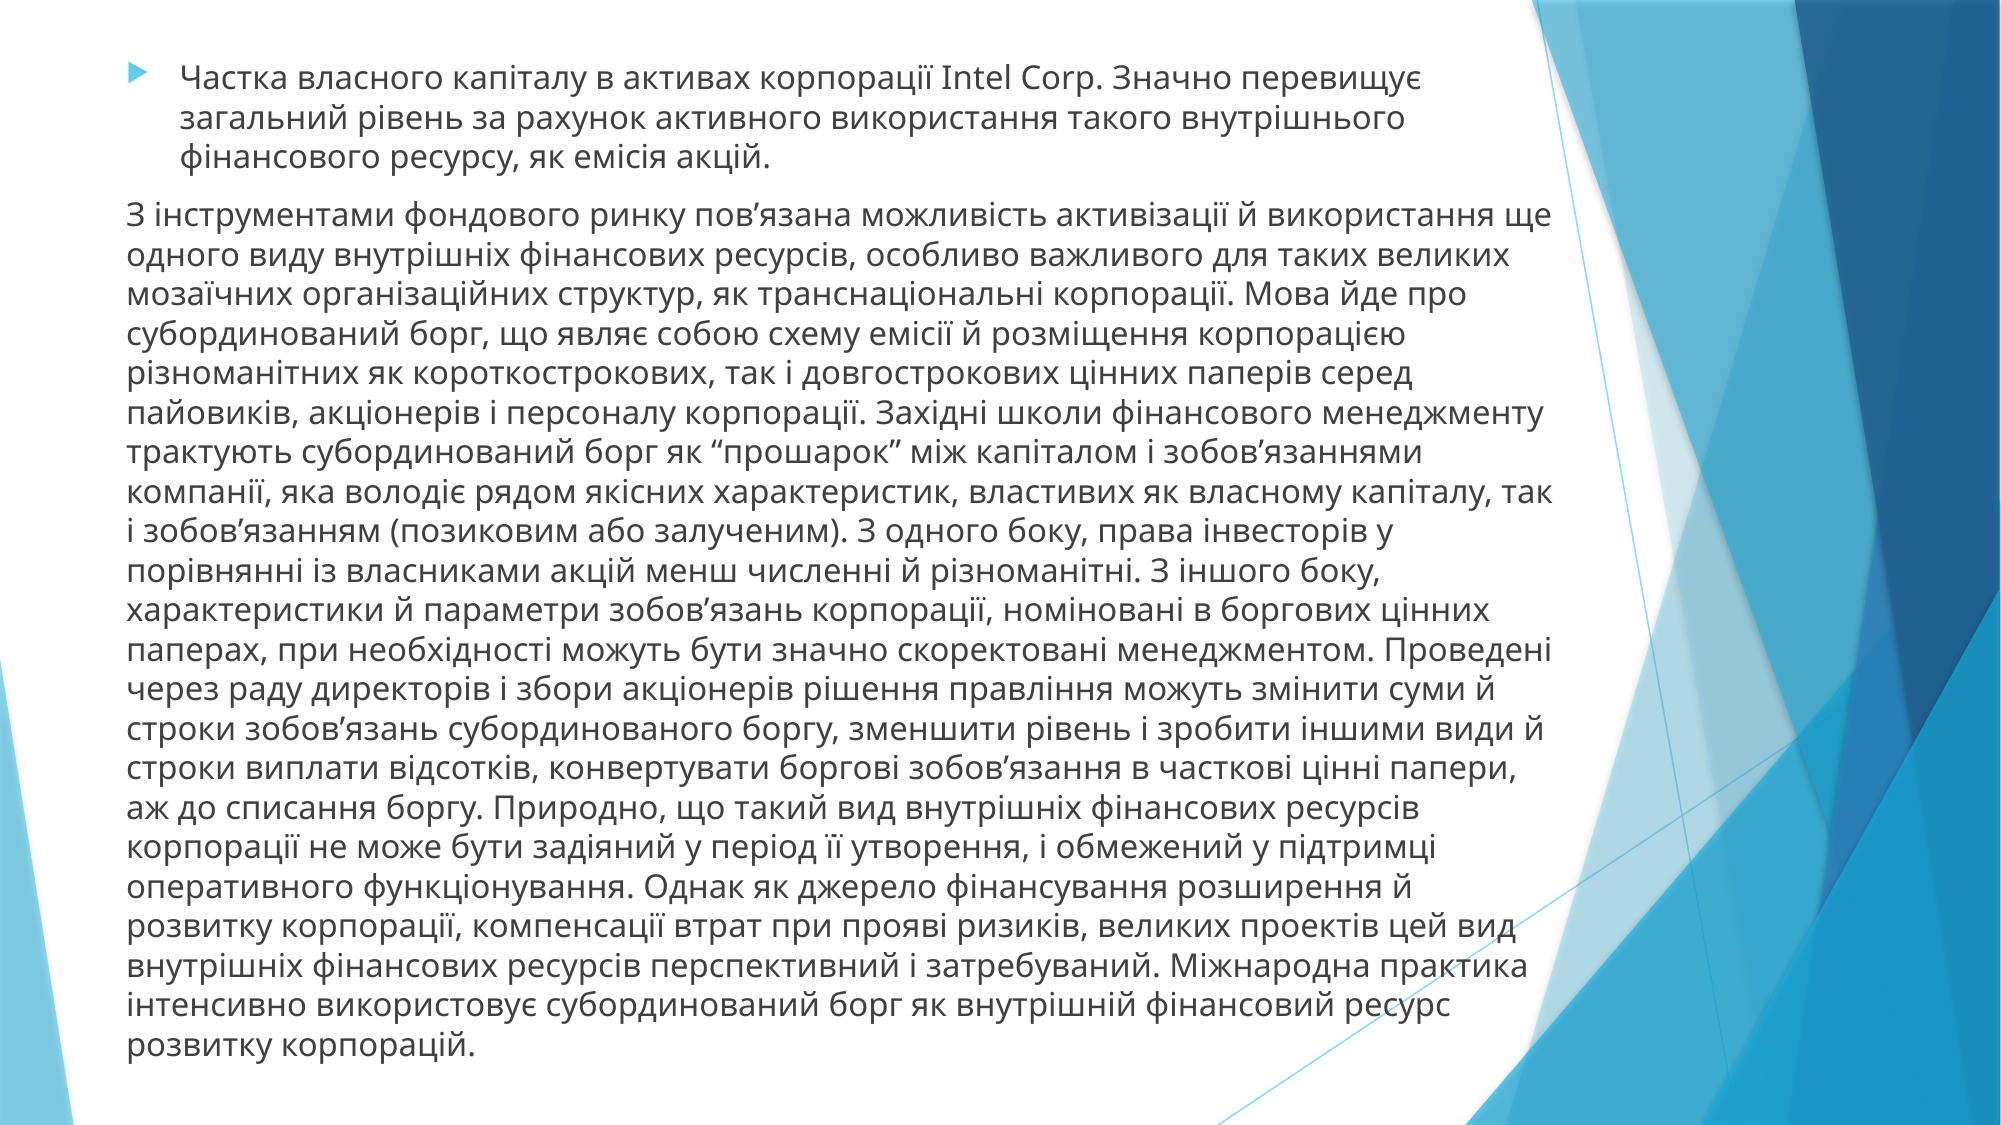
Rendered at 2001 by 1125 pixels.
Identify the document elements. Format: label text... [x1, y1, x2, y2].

list Частка власного капіталу в активах корпорації Intel Corp. Значно перевищує загальний рівень за рахунок активного використання такого внутрішнього фінансового ресурсу, як емісія акцій. З інструментами фондового ринку пов’язана можливість активізації й використання ще одного виду внутрішніх фінансових ресурсів, особливо важливого для таких великих мозаїчних організаційних структур, як транснаціональні корпорації. Мова йде про субординований борг, що являє собою схему емісії й розміщення корпорацією різноманітних як короткострокових, так і довгострокових цінних паперів серед пайовиків, акціонерів і персоналу корпорації. Західні школи фінансового менеджменту трактують субординований борг як “прошарок” між капіталом і зобов’язаннями компанії, яка володіє рядом якісних характеристик, властивих як власному капіталу, так і зобов’язанням (позиковим або залученим). З одного боку, права інвесторів у порівнянні із власниками акцій менш численні й різноманітні. З іншого боку, характеристики й параметри зобов’язань корпорації, номіновані в боргових цінних паперах, при необхідності можуть бути значно скоректовані менеджментом. Проведені через раду директорів і збори акціонерів рішення правління можуть змінити суми й строки зобов’язань субординованого боргу, зменшити рівень і зробити іншими види й строки виплати відсотків, конвертувати боргові зобов’язання в часткові цінні папери, аж до списання боргу. Природно, що такий вид внутрішніх фінансових ресурсів корпорації не може бути задіяний у період її утворення, і обмежений у підтримці оперативного функціонування. Однак як джерело фінансування розширення й розвитку корпорації, компенсації втрат при прояві ризиків, великих проектів цей вид внутрішніх фінансових ресурсів перспективний і затребуваний. Міжнародна практика інтенсивно використовує субординований борг як внутрішній фінансовий ресурс розвитку корпорацій. [111, 49, 1585, 1077]
